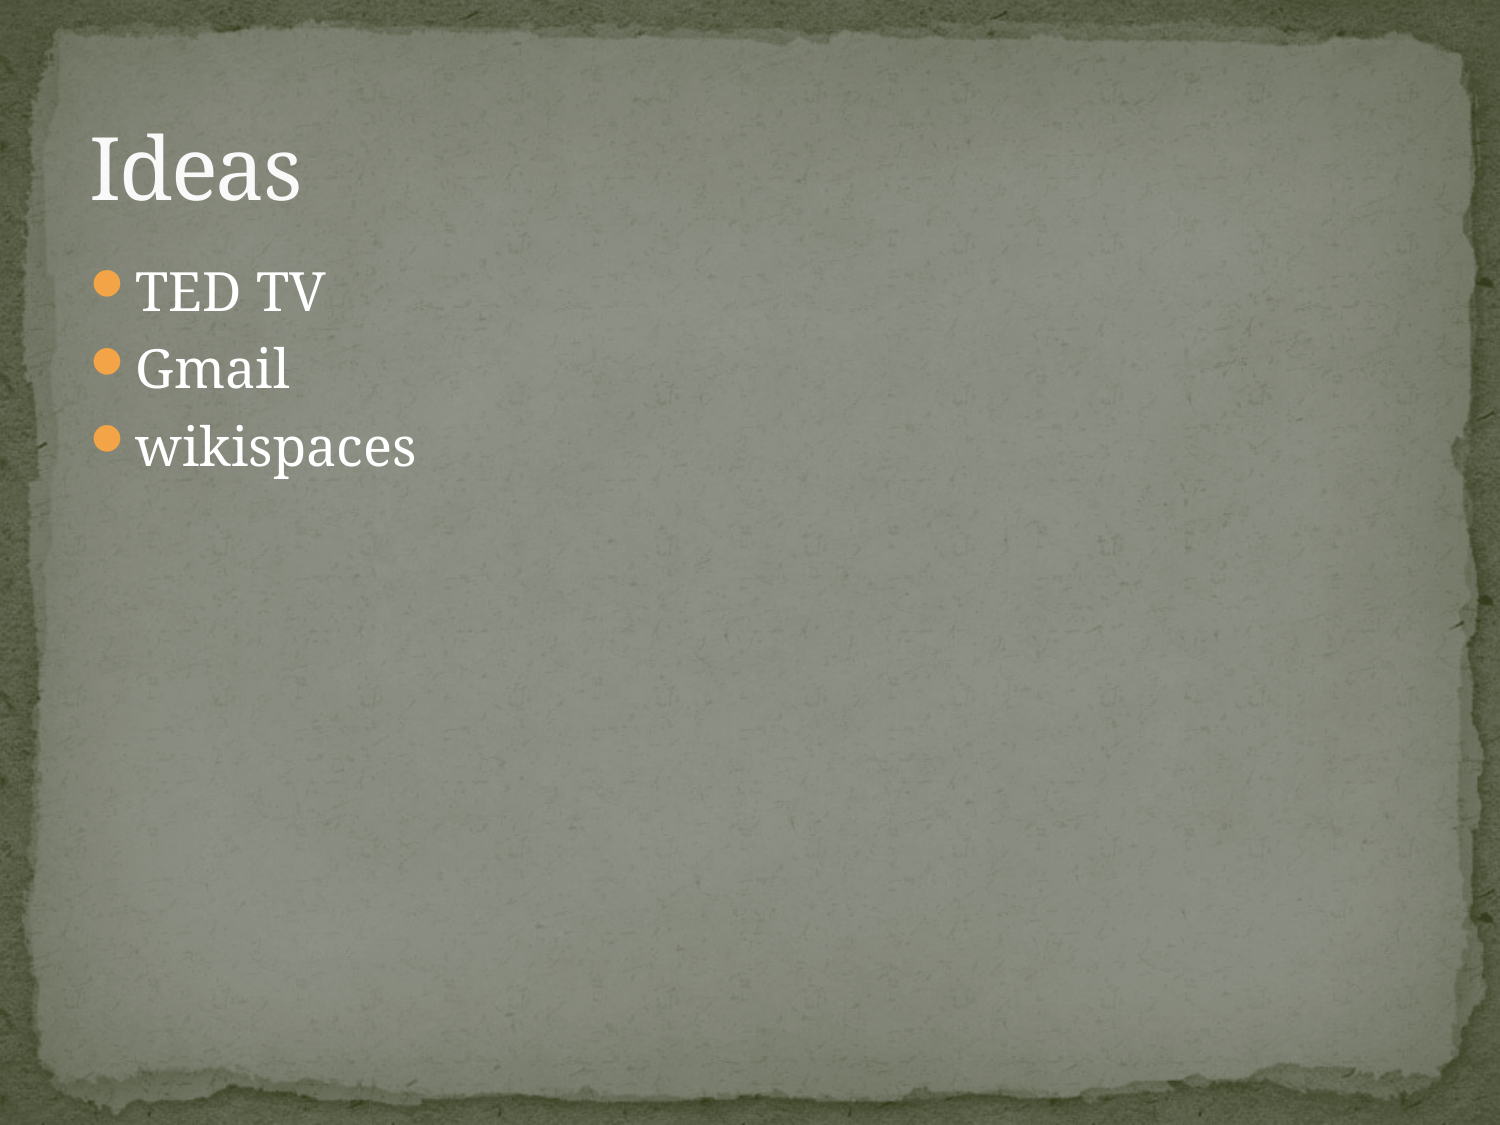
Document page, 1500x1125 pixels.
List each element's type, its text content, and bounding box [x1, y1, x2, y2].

list TED TV Gmail wikispaces [75, 249, 1425, 1000]
title Ideas [74, 24, 1425, 225]
